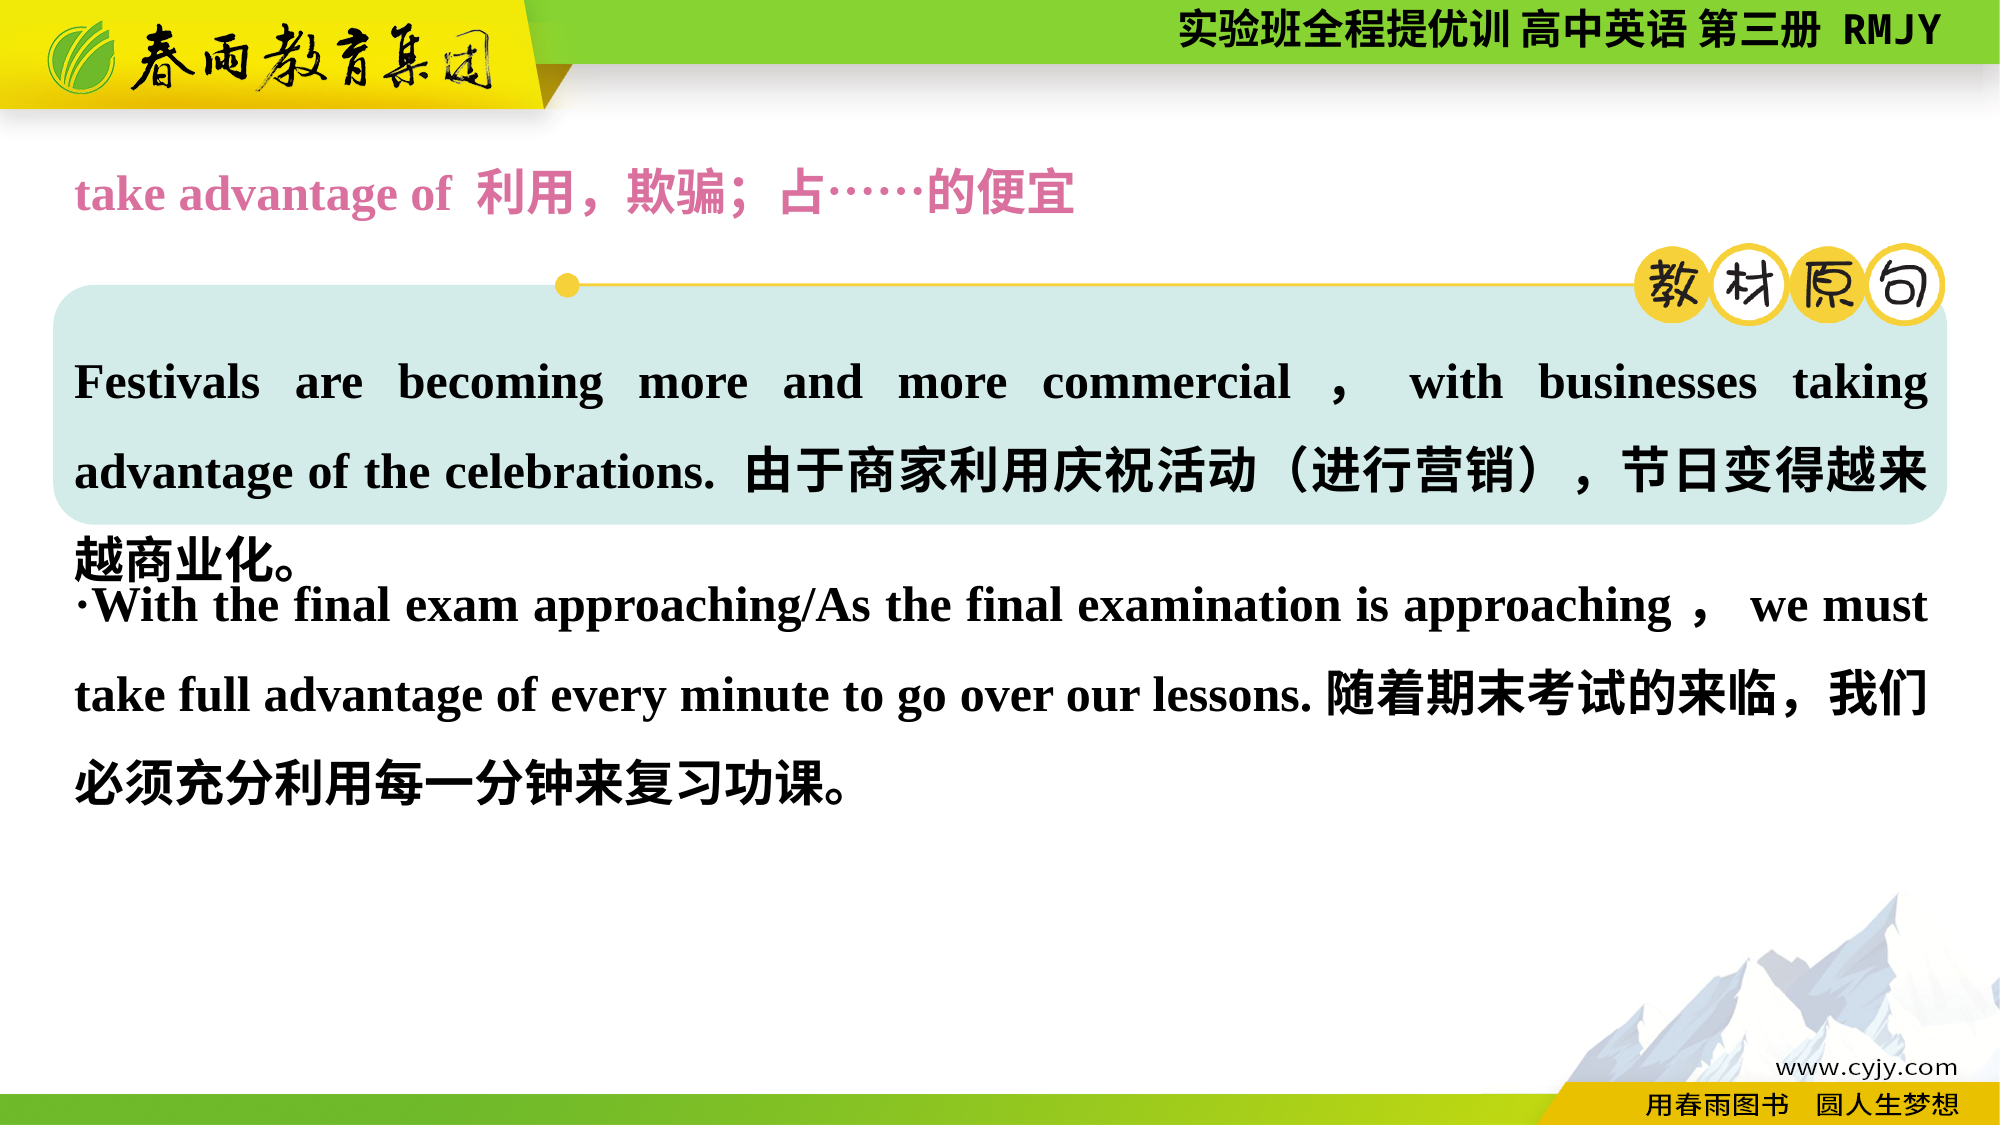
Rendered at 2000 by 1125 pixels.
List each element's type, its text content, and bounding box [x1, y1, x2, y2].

text_box ·With the final exam approaching/As the final examination is approaching，we must take full advantage of every minute to go over our lessons.随着期末考试的来临，我们必须充分利用每一分钟来复习功课。 [59, 534, 1944, 820]
list take advantage of 利用，欺骗；占……的便宜 [59, 122, 1944, 217]
text_box Festivals are becoming more and more commercial，with businesses taking advantage of the celebrations. 由于商家利用庆祝活动（进行营销），节日变得越来越商业化。 [59, 311, 1944, 534]
text_box [54, 286, 550, 502]
picture [0, 0, 2000, 1125]
